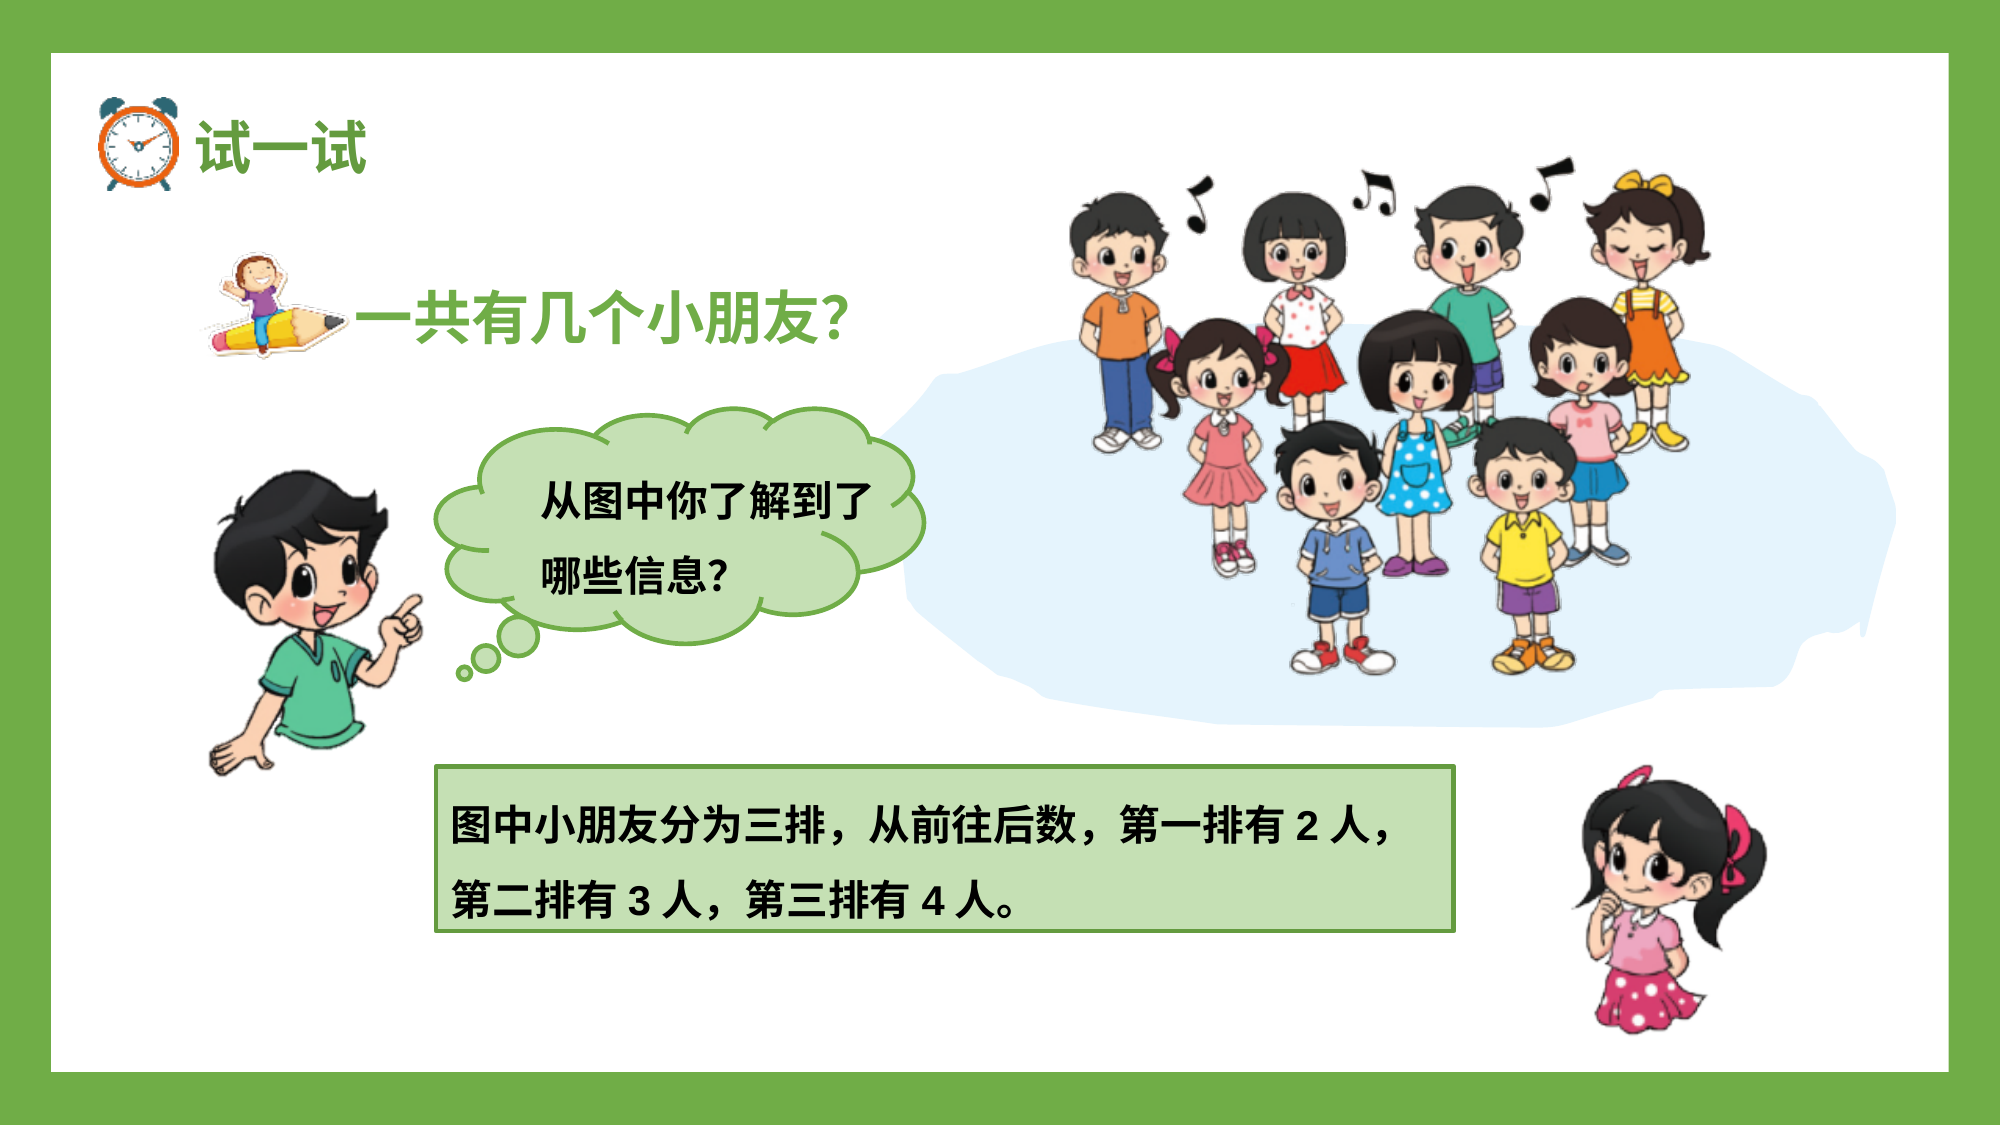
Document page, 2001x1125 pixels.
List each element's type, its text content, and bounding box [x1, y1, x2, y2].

text_box 图中小朋友分为三排，从前往后数，第一排有2人，第二排有3人，第三排有4人。 [436, 766, 1454, 932]
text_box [172, 407, 924, 781]
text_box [97, 97, 554, 191]
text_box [836, 134, 1925, 731]
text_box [178, 239, 836, 394]
picture [1561, 757, 1772, 1041]
